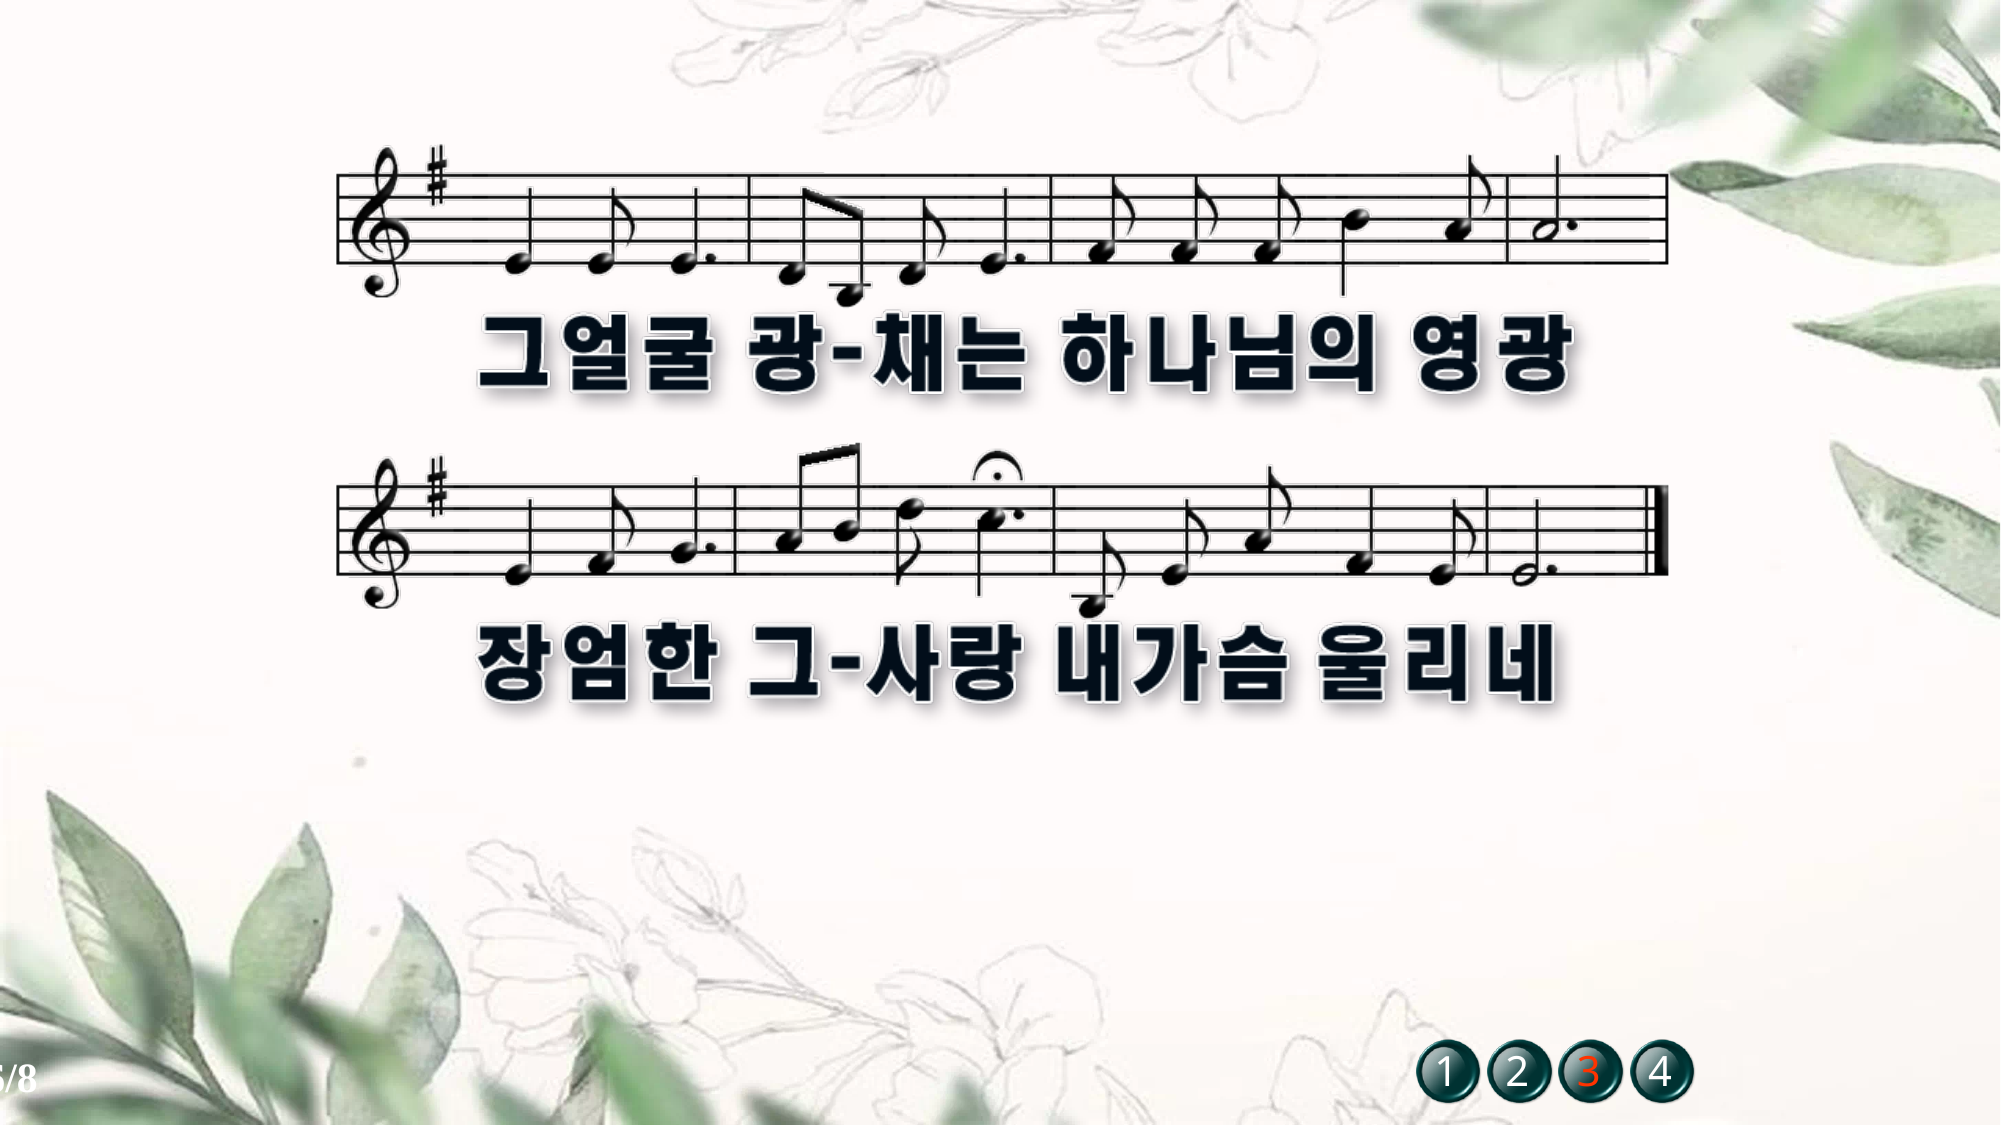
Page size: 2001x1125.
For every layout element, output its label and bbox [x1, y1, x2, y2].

text_box [1413, 1035, 1484, 1106]
text_box [1484, 1035, 1555, 1106]
picture [0, 0, 2001, 1125]
text_box [1627, 1035, 1697, 1106]
text_box [1555, 1035, 1626, 1106]
